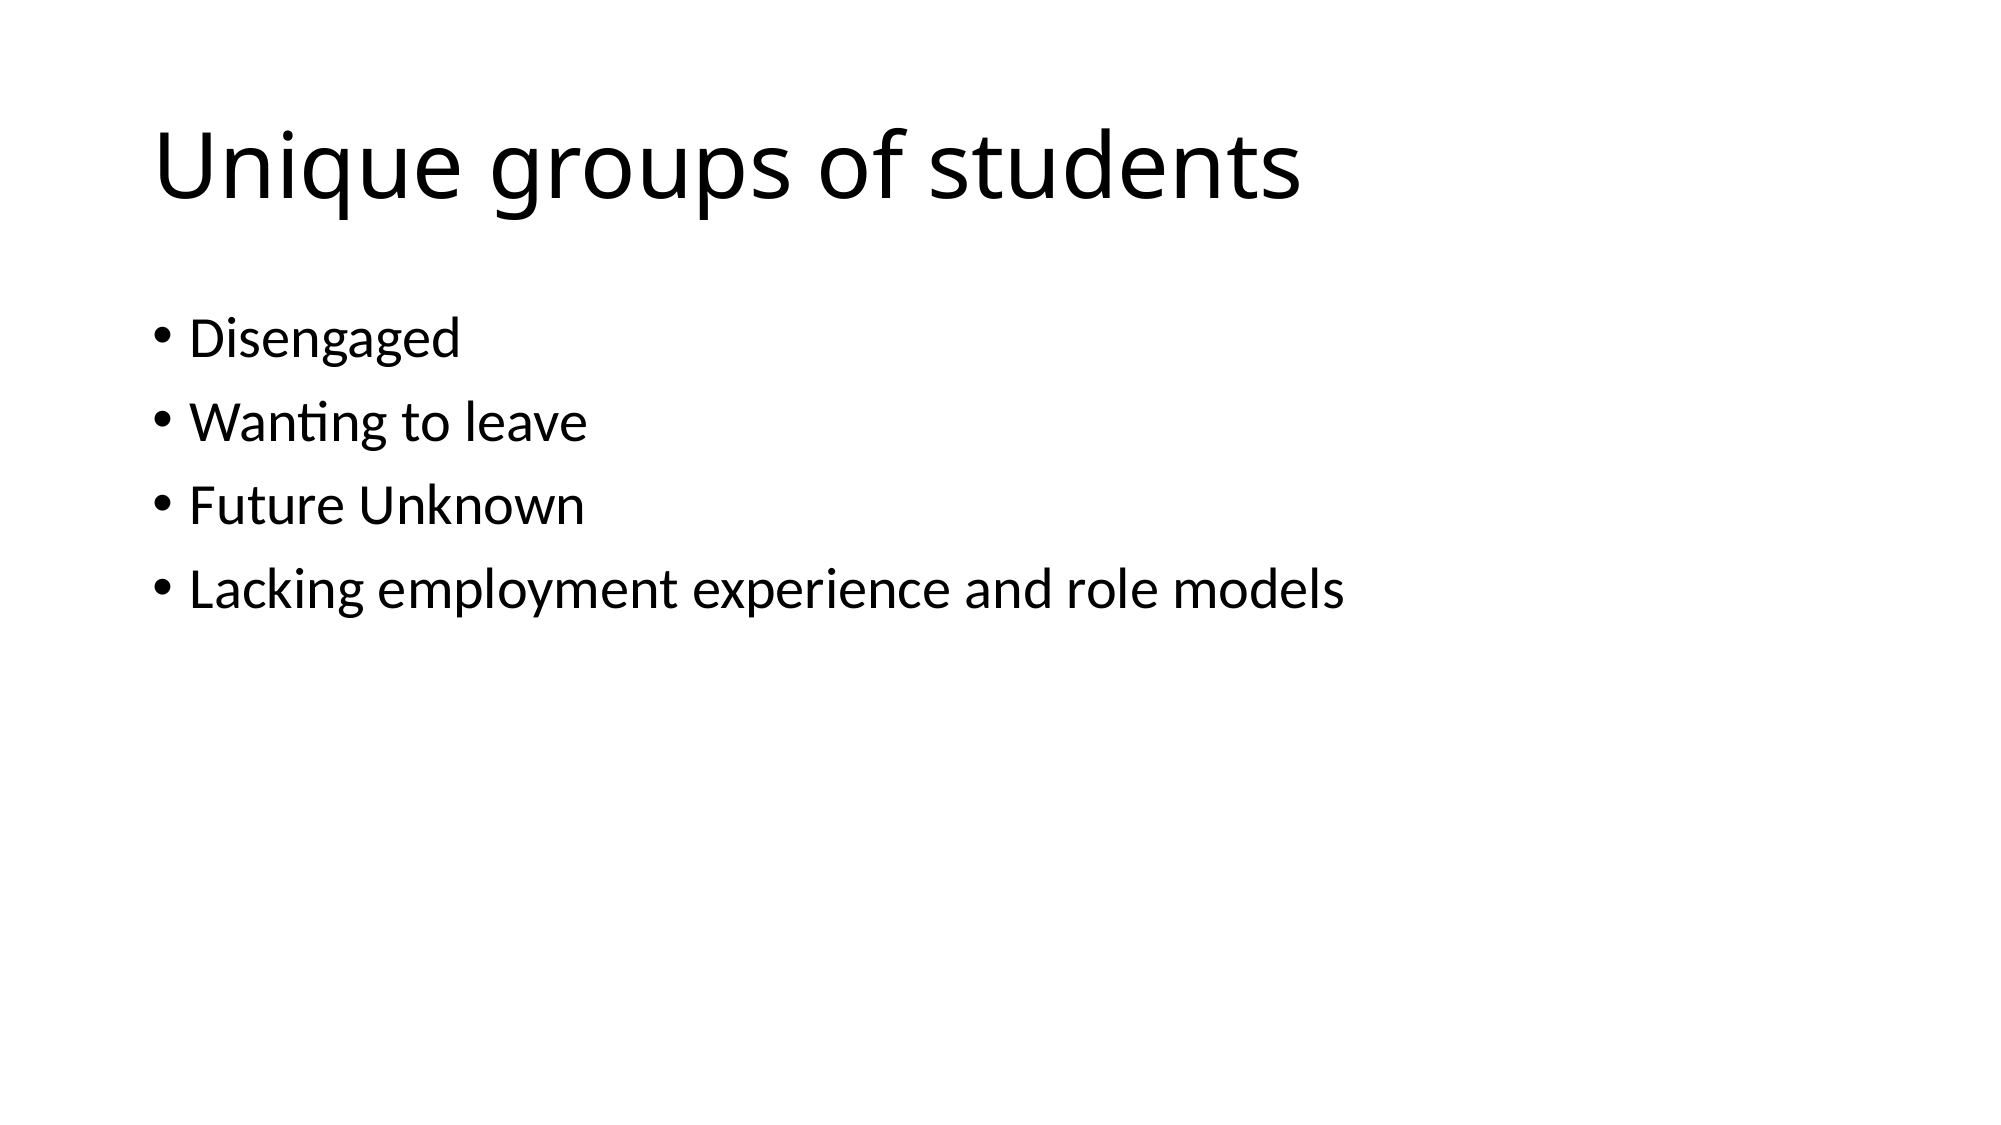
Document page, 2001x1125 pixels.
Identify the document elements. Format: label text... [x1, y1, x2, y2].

list Disengaged Wanting to leave Future Unknown Lacking employment experience and role models [137, 299, 1863, 1014]
title Unique groups of students [137, 59, 1863, 278]
